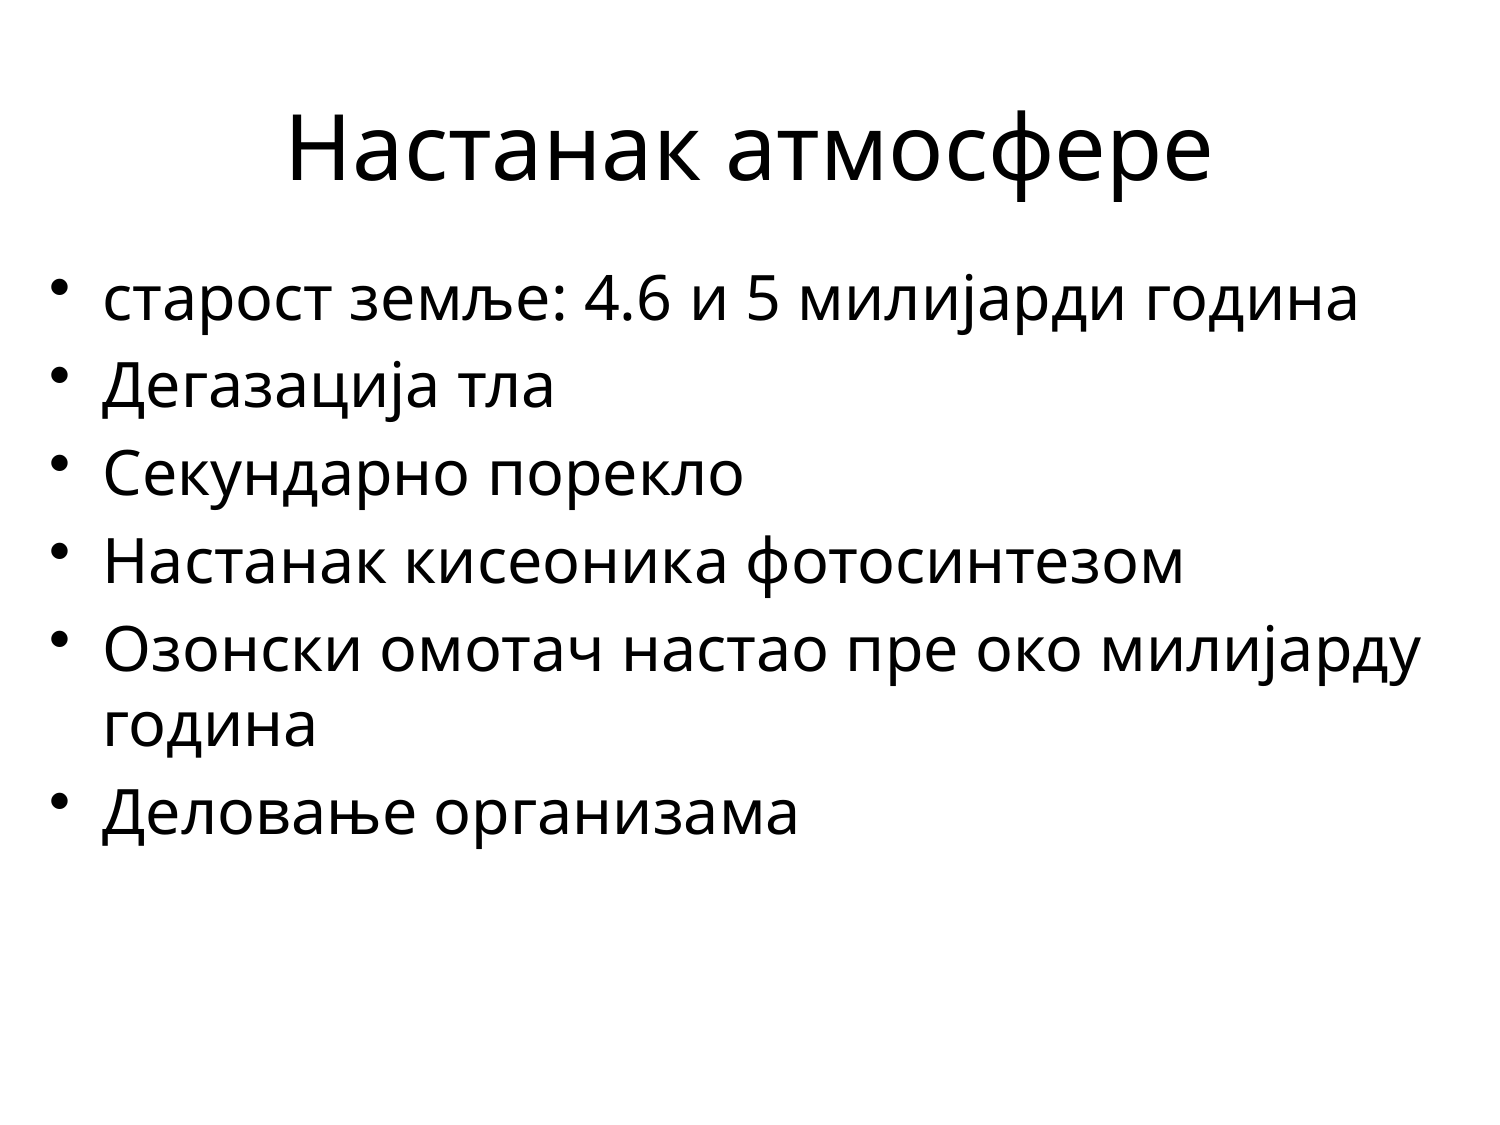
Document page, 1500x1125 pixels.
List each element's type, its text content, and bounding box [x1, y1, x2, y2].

title Настанак атмосфере [115, 50, 1385, 238]
subtitle старост земље: 4.6 и 5 милијарди година Дегазација тла Секундарно порекло Настанак кисеоника фотосинтезом Озонски омотач настао пре око милијарду година Деловање организама [34, 249, 1455, 863]
